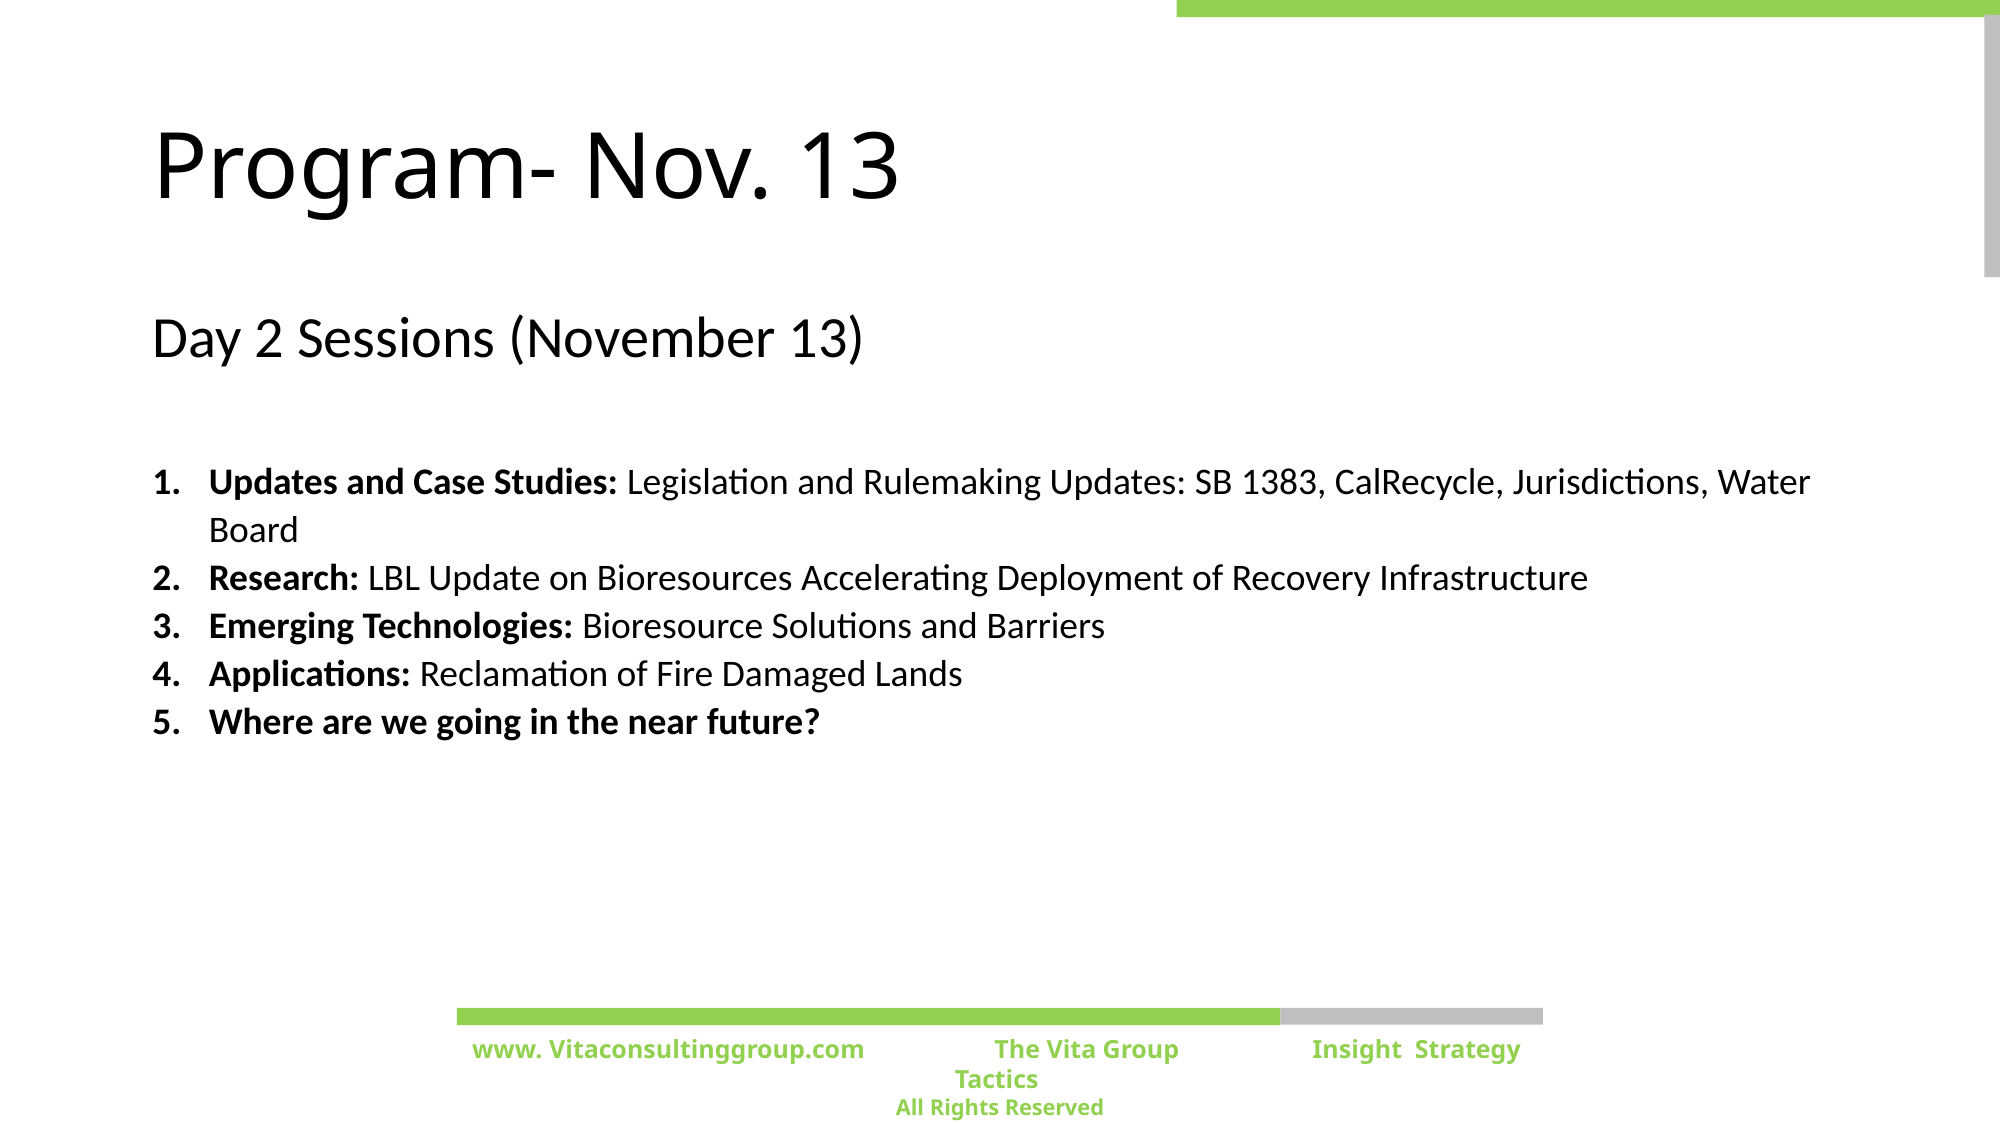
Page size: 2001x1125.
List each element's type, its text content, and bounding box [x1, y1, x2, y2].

footer www. Vitaconsultinggroup.com The Vita Group Insight Strategy Tactics All Rights Reserved [419, 1059, 1581, 1125]
text_box [1176, 0, 2000, 18]
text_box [456, 1007, 1543, 1026]
title Program- Nov. 13 [137, 59, 1863, 278]
list Day 2 Sessions (November 13) Updates and Case Studies: Legislation and Rulemaking Updates: SB 1383, CalRecycle, Jurisdictions, Water Board Research: LBL Update on Bioresources Accelerating Deployment of Recovery Infrastructure Emerging Technologies: Bioresource Solutions and Barriers Applications: Reclamation of Fire Damaged Lands Where are we going in the near future? [137, 299, 1863, 1014]
text_box [1983, 14, 2000, 278]
